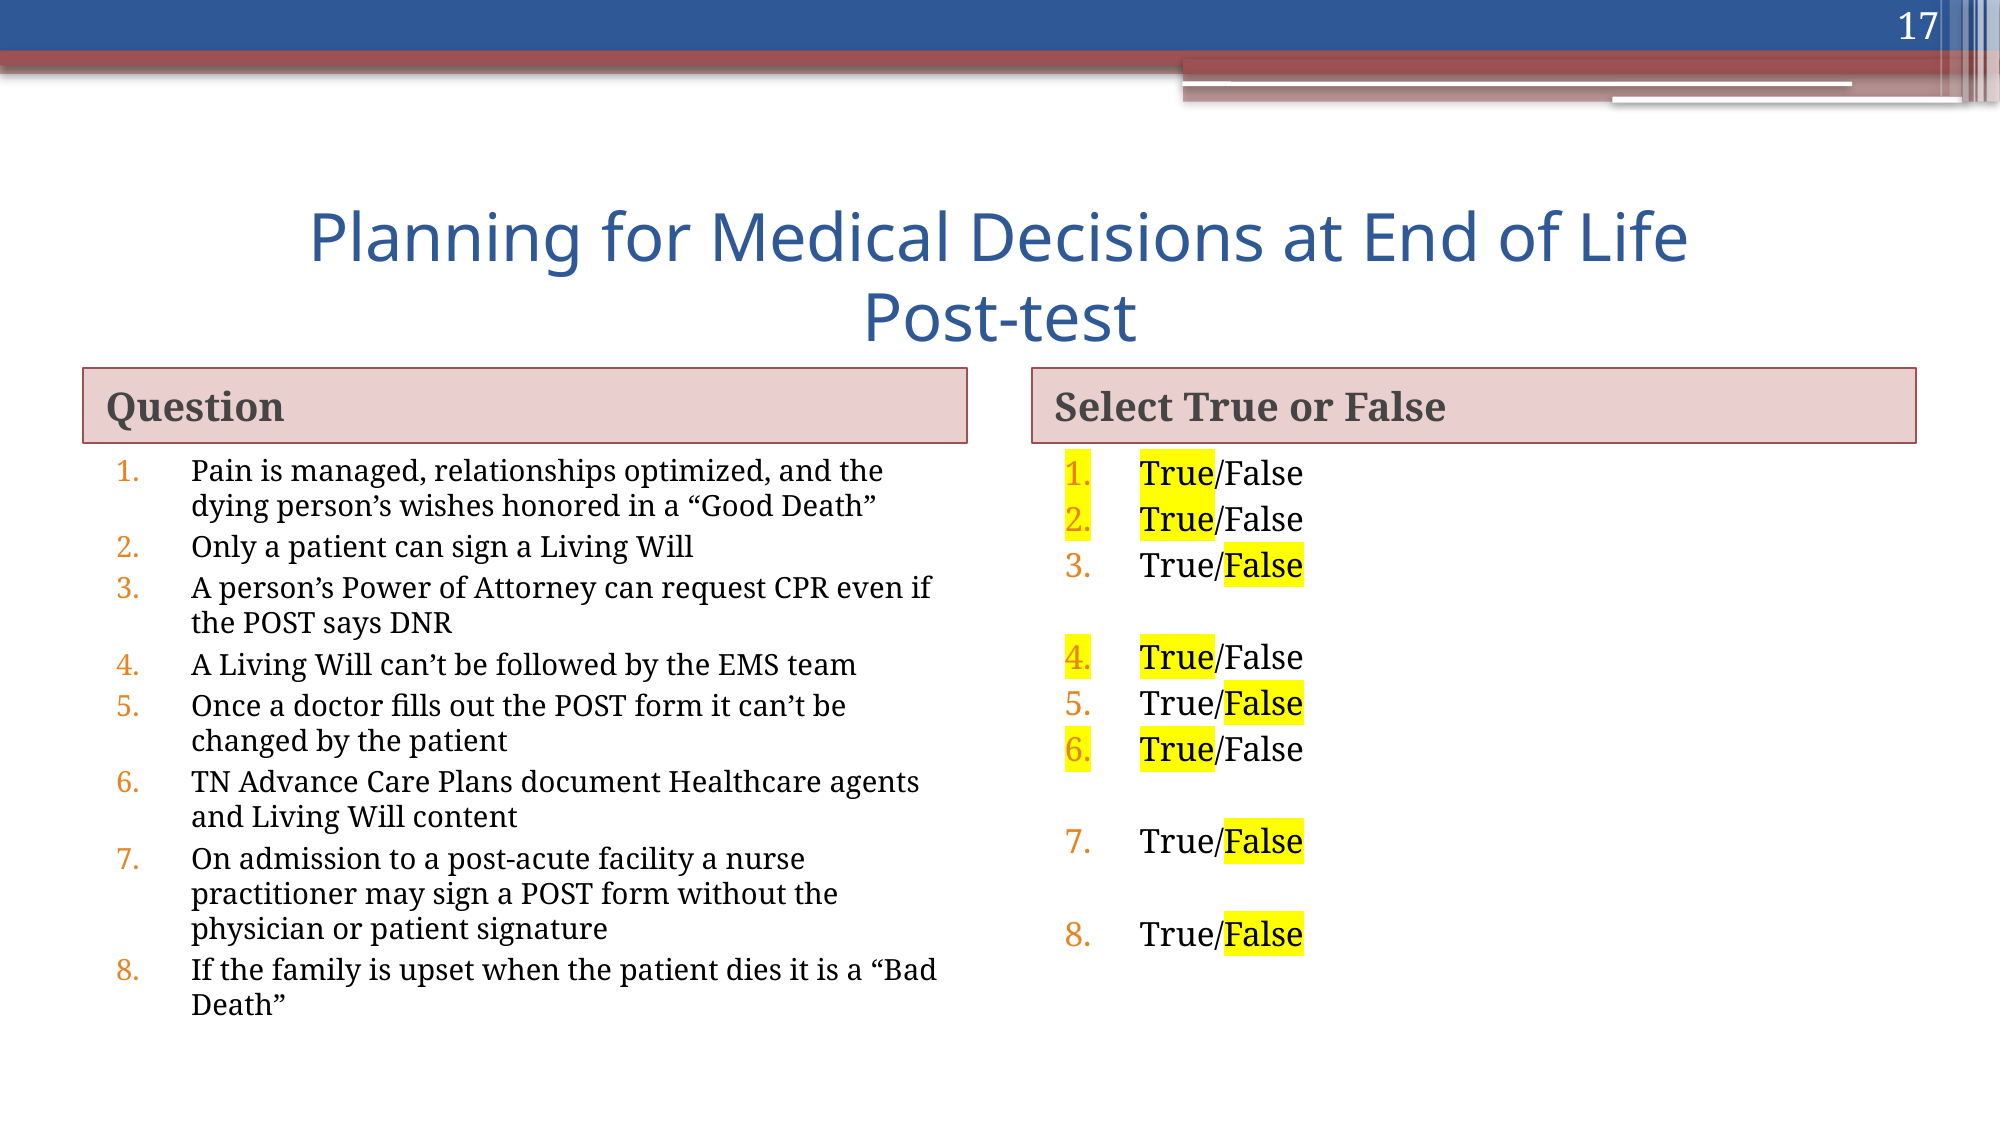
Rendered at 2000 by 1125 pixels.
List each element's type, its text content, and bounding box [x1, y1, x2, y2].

slide_number 17 [1787, 0, 1955, 61]
list True/False True/False True/False True/False True/False True/False True/False True/False [1031, 444, 1916, 1082]
list Pain is managed, relationships optimized, and the dying person’s wishes honored in a “Good Death” Only a patient can sign a Living Will A person’s Power of Attorney can request CPR even if the POST says DNR A Living Will can’t be followed by the EMS team Once a doctor fills out the POST form it can’t be changed by the patient TN Advance Care Plans document Healthcare agents and Living Will content On admission to a post-acute facility a nurse practitioner may sign a POST form without the physician or patient signature If the family is upset when the patient dies it is a “Bad Death” [83, 444, 968, 1082]
list Question [82, 367, 968, 444]
title Planning for Medical Decisions at End of Life Post-test [83, 187, 1917, 363]
list Select True or False [1031, 367, 1917, 444]
